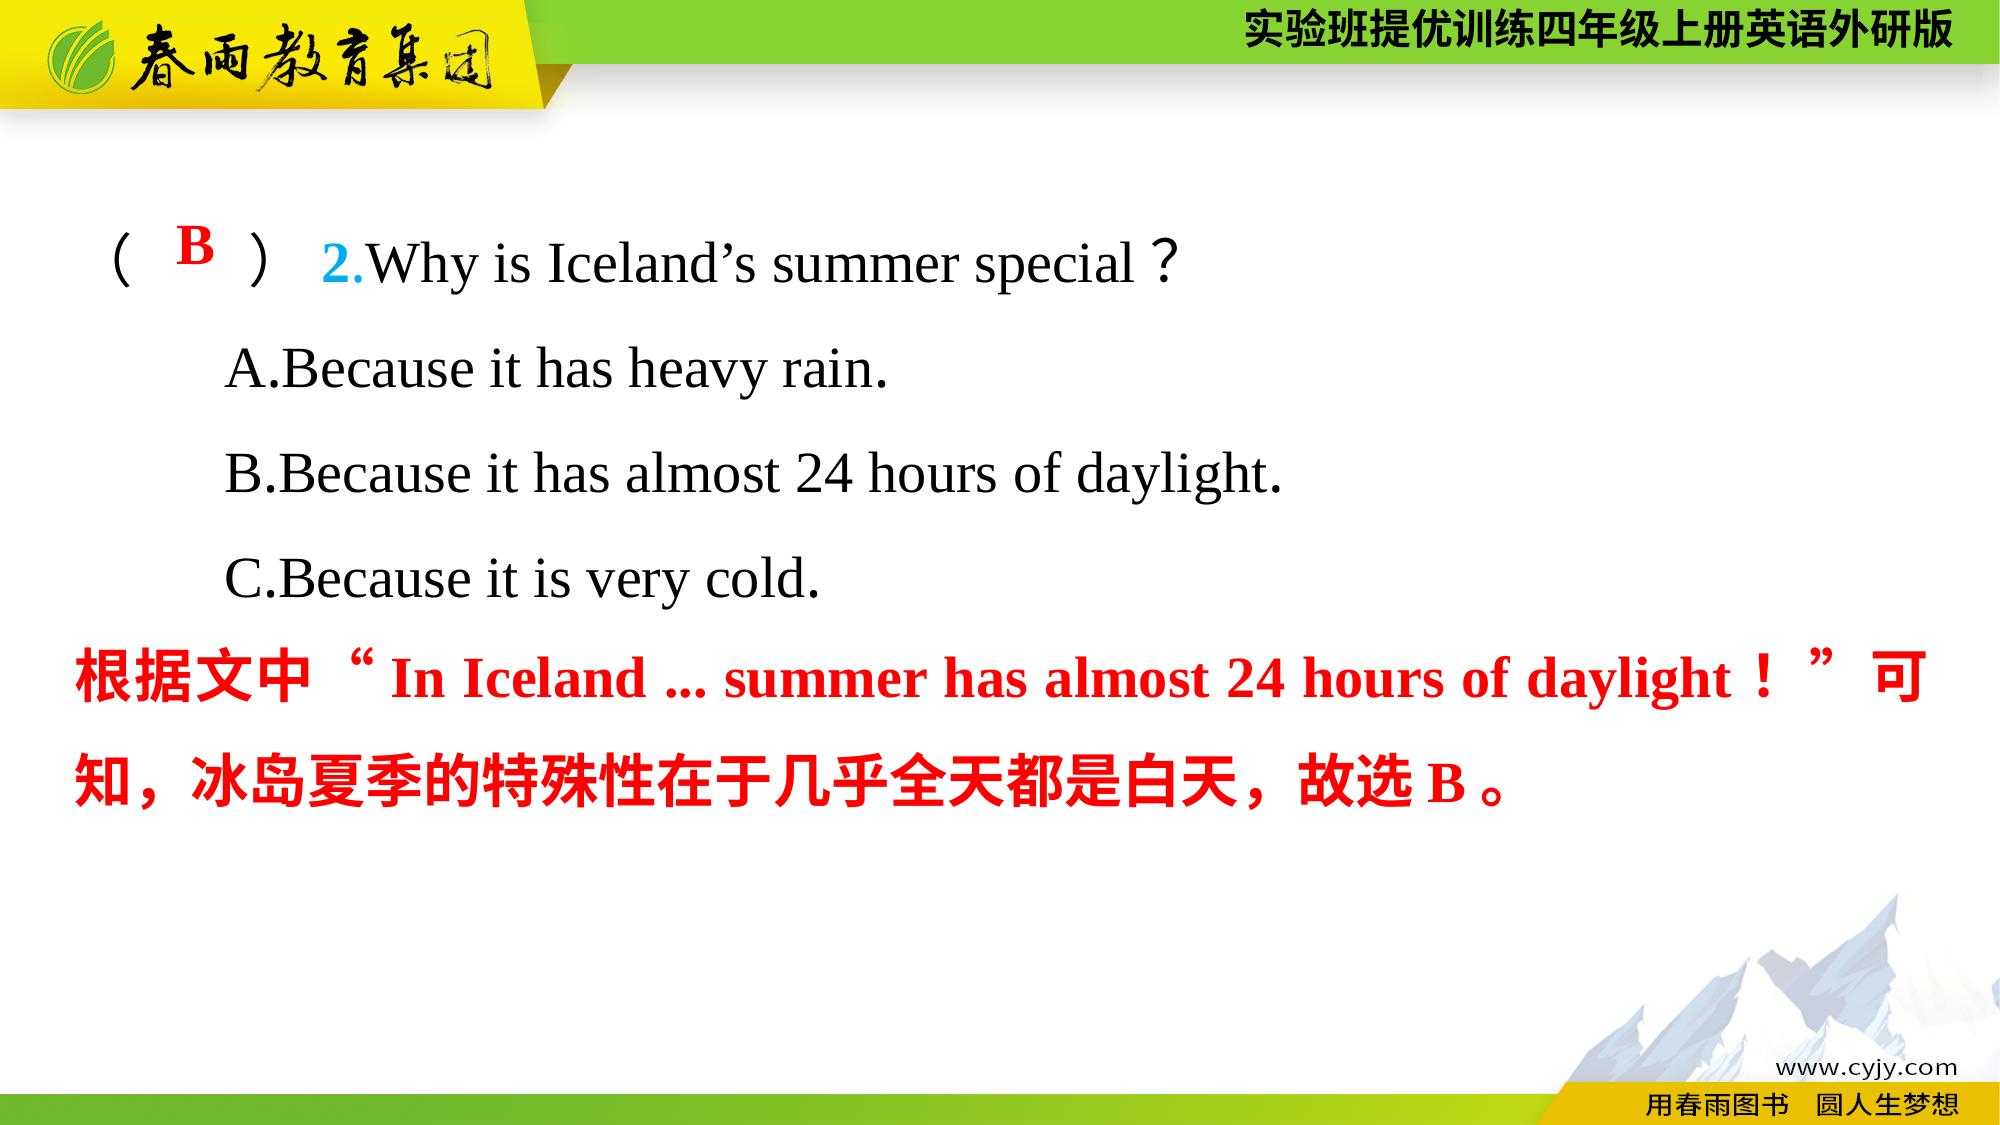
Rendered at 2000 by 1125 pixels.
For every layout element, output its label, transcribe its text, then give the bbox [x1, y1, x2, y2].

list （ ）2.Why is Iceland’s summer special？ A.Because it has heavy rain. B.Because it has almost 24 hours of daylight. C.Because it is very cold. [59, 181, 1944, 596]
text_box 根据文中“In Iceland ... summer has almost 24 hours of daylight！”可知，冰岛夏季的特殊性在于几乎全天都是白天，故选B。 [59, 596, 1944, 822]
picture [0, 0, 2000, 1125]
text_box B [161, 199, 231, 285]
